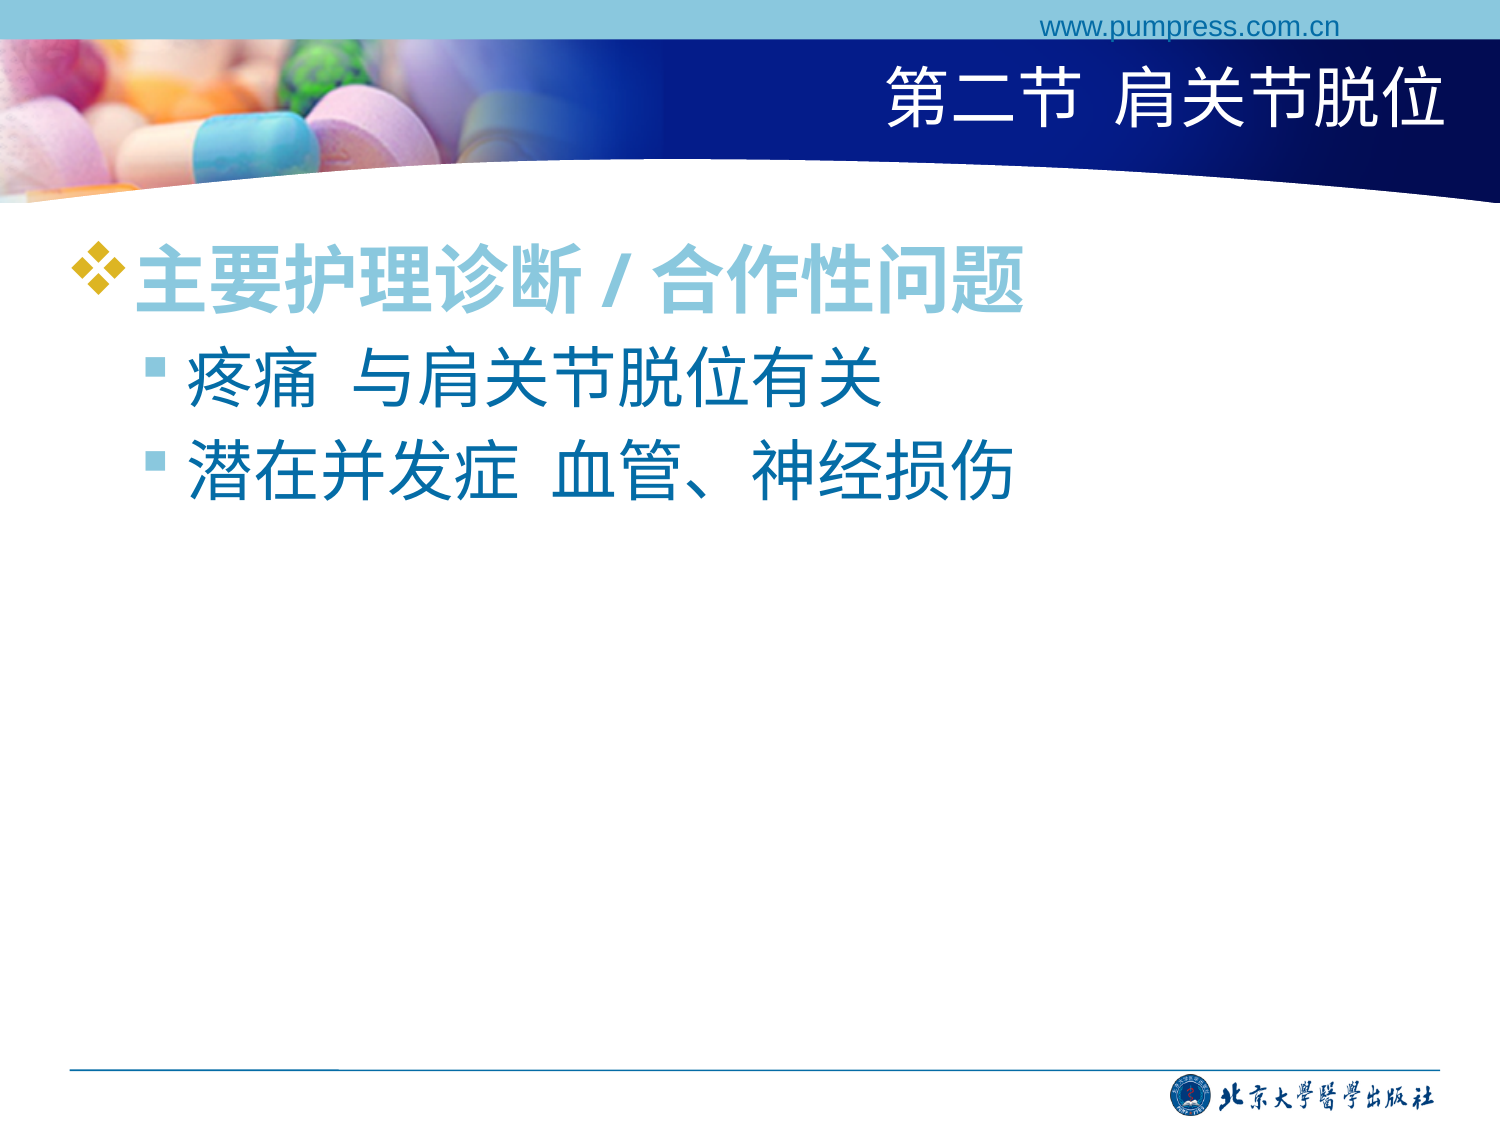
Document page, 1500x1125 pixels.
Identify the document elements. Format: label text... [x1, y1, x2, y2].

picture [1170, 1074, 1436, 1118]
picture [0, 40, 1500, 203]
slide_number www.pumpress.com.cn [1025, 0, 1463, 38]
title 第二节 肩关节脱位 [137, 49, 1463, 143]
list 主要护理诊断/合作性问题 疼痛 与肩关节脱位有关 潜在并发症 血管、神经损伤 [49, 224, 1463, 1026]
